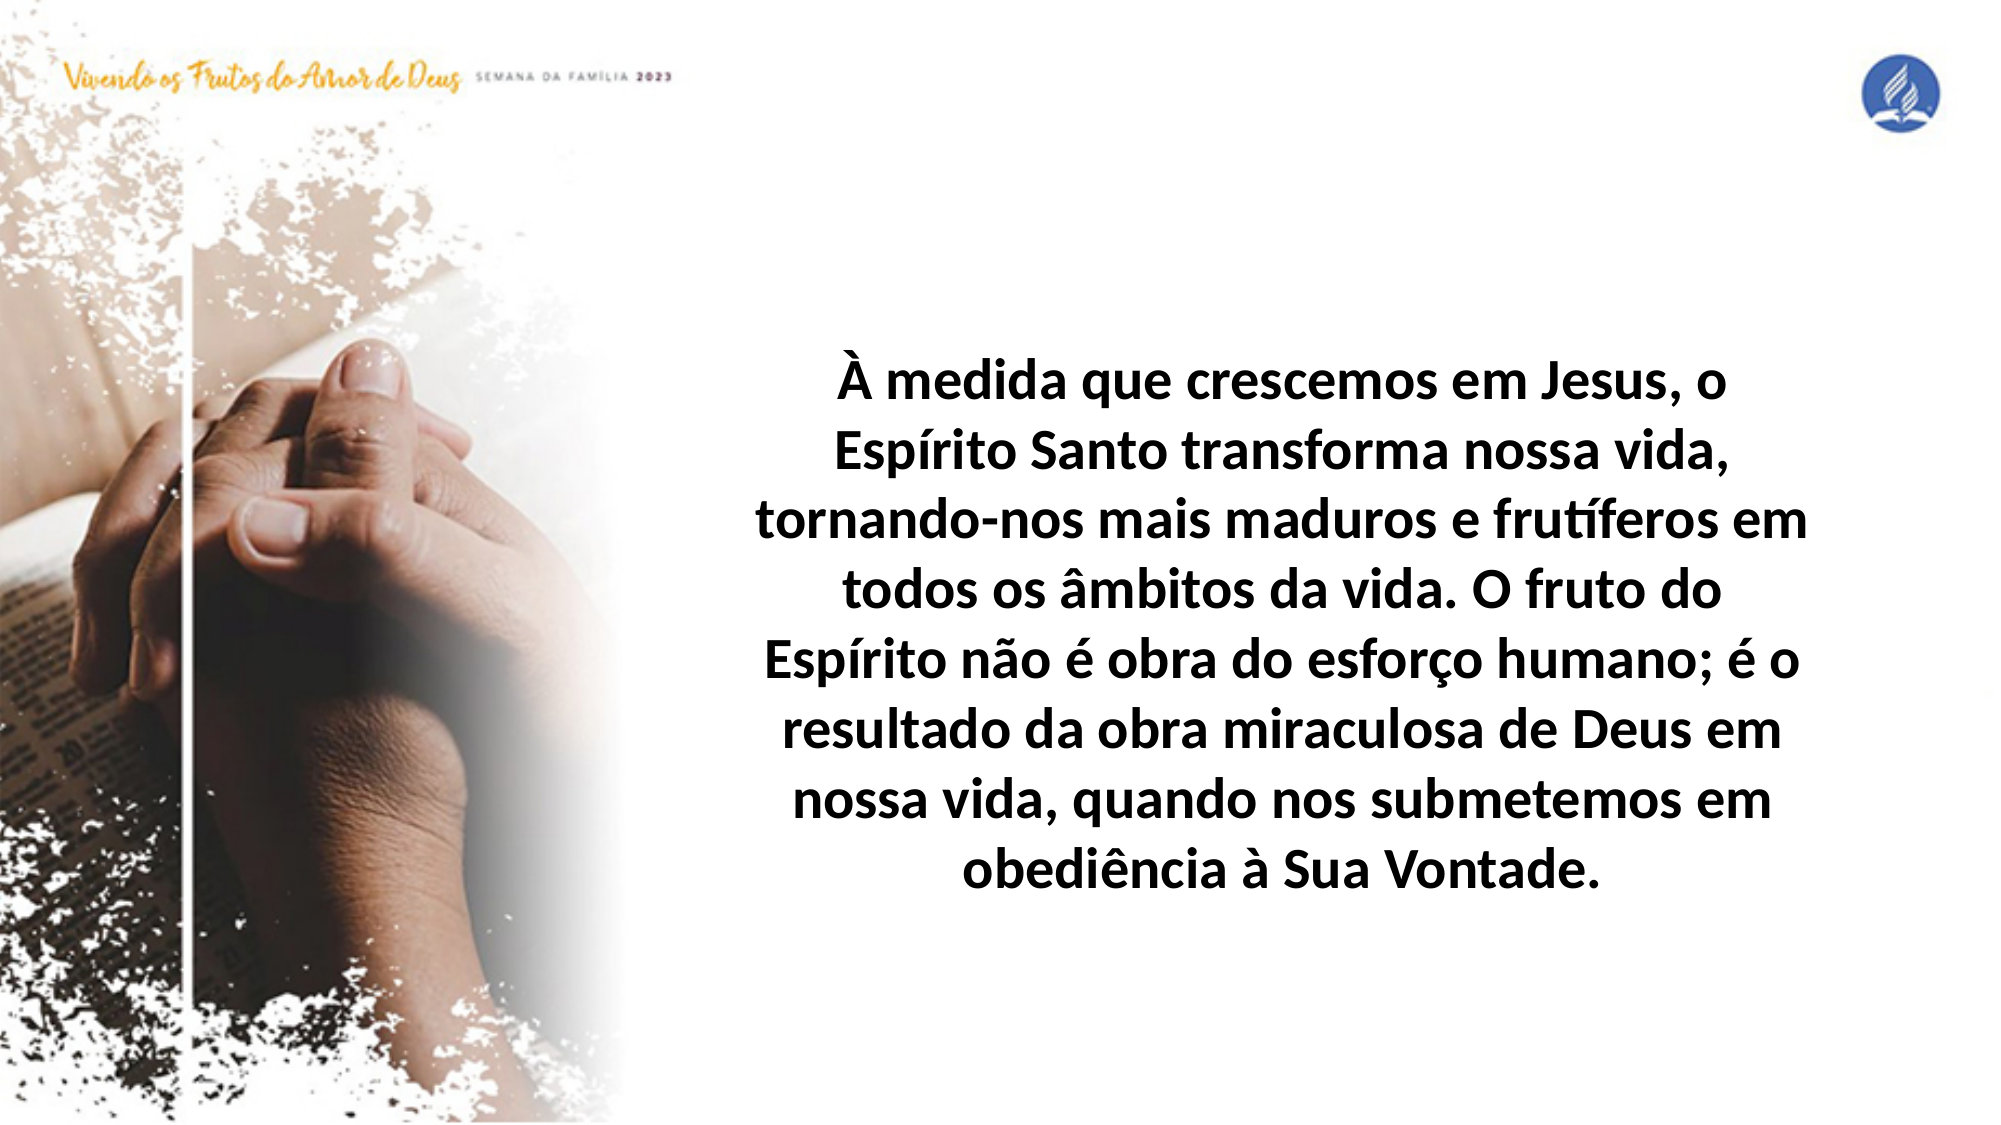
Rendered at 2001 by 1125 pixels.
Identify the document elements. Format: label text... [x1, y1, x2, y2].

picture [0, 0, 2001, 1125]
text_box À medida que crescemos em Jesus, o Espírito Santo transforma nossa vida, tornando-nos mais maduros e frutíferos em todos os âmbitos da vida. O fruto do Espírito não é obra do esforço humano; é o resultado da obra miraculosa de Deus em nossa vida, quando nos submetemos em obediência à Sua Vontade. [736, 333, 1830, 908]
